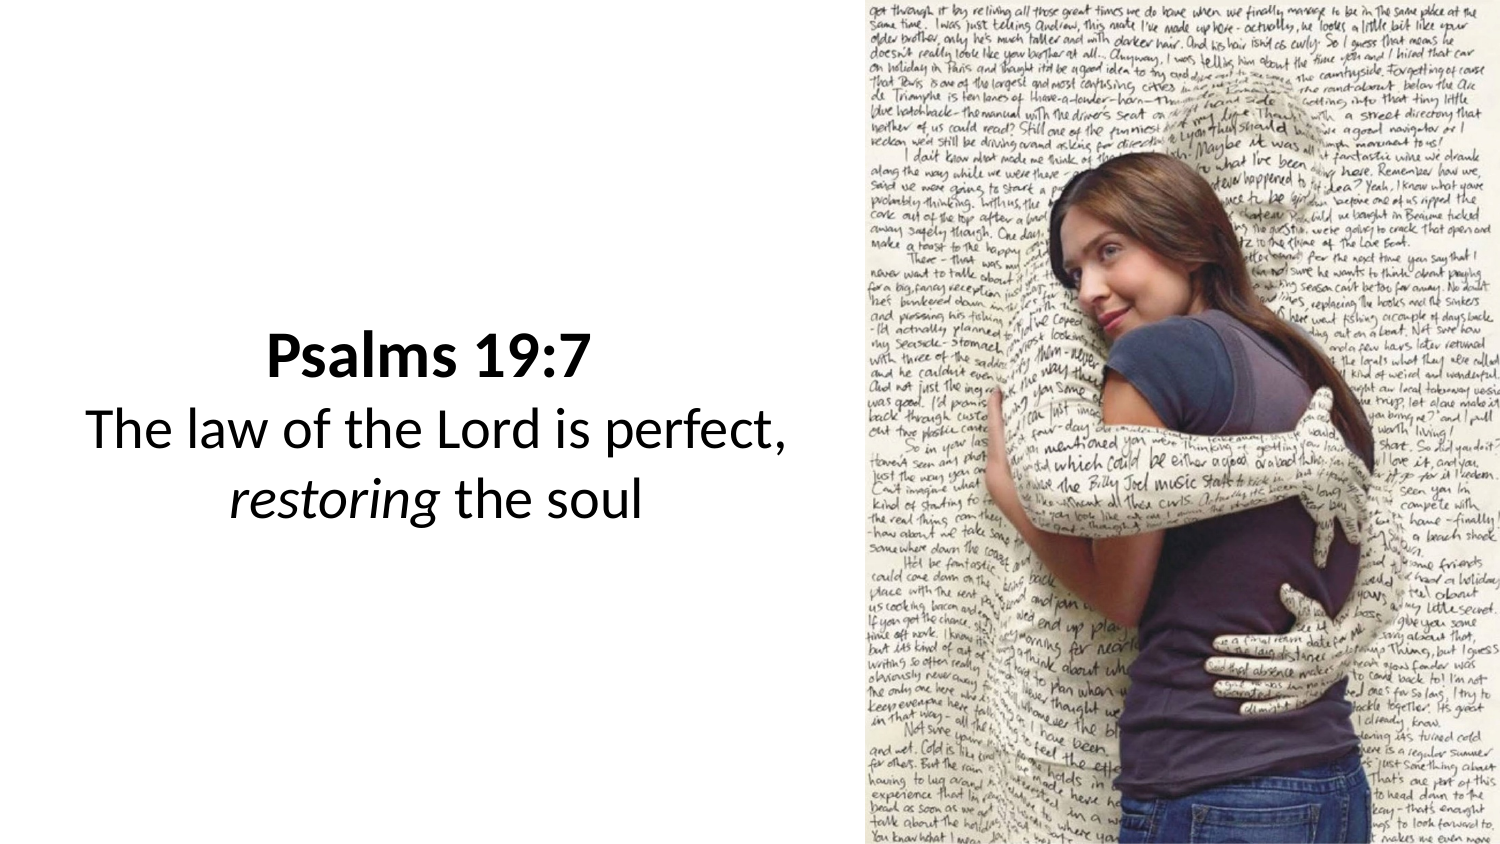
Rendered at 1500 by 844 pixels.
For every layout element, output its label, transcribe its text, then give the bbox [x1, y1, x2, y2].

picture [864, 0, 1500, 844]
text_box Psalms 19:7 The law of the Lord is perfect, restoring the soul [17, 303, 857, 538]
